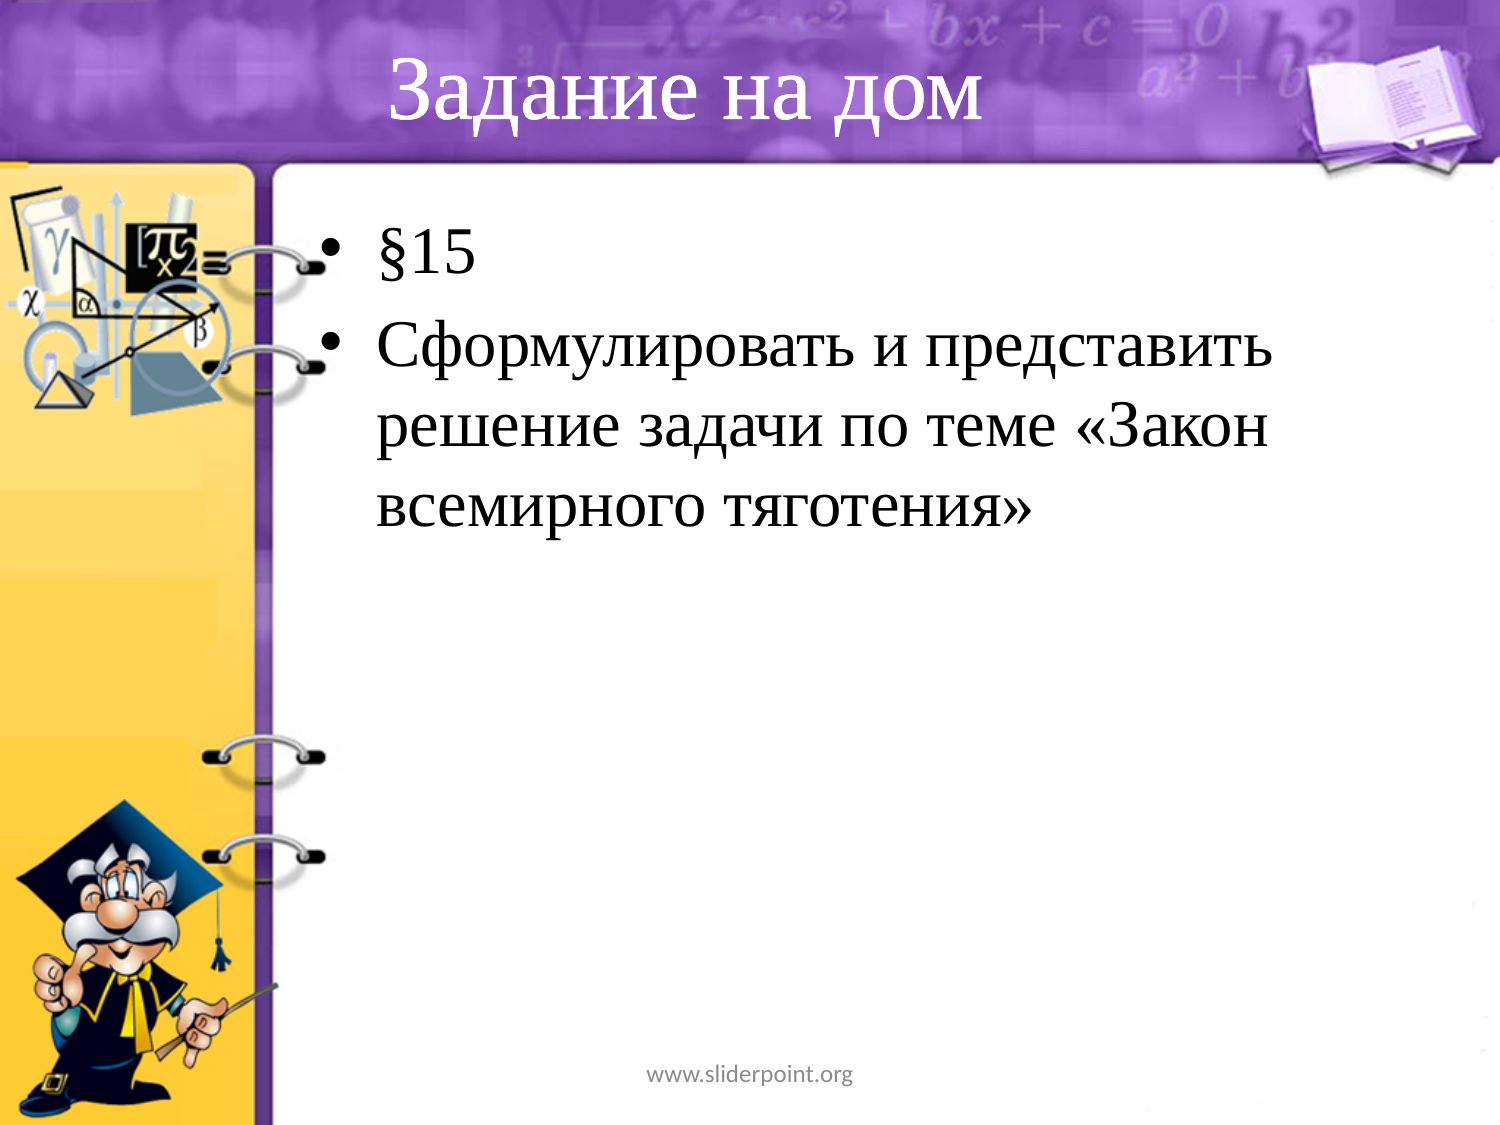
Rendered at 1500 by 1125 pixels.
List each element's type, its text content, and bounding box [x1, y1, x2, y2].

title Задание на дом [58, 0, 1313, 164]
list §15 Сформулировать и представить решение задачи по теме «Закон всемирного тяготения» [304, 198, 1468, 1102]
footer www.sliderpoint.org [512, 1042, 988, 1103]
picture [0, 0, 1500, 1125]
